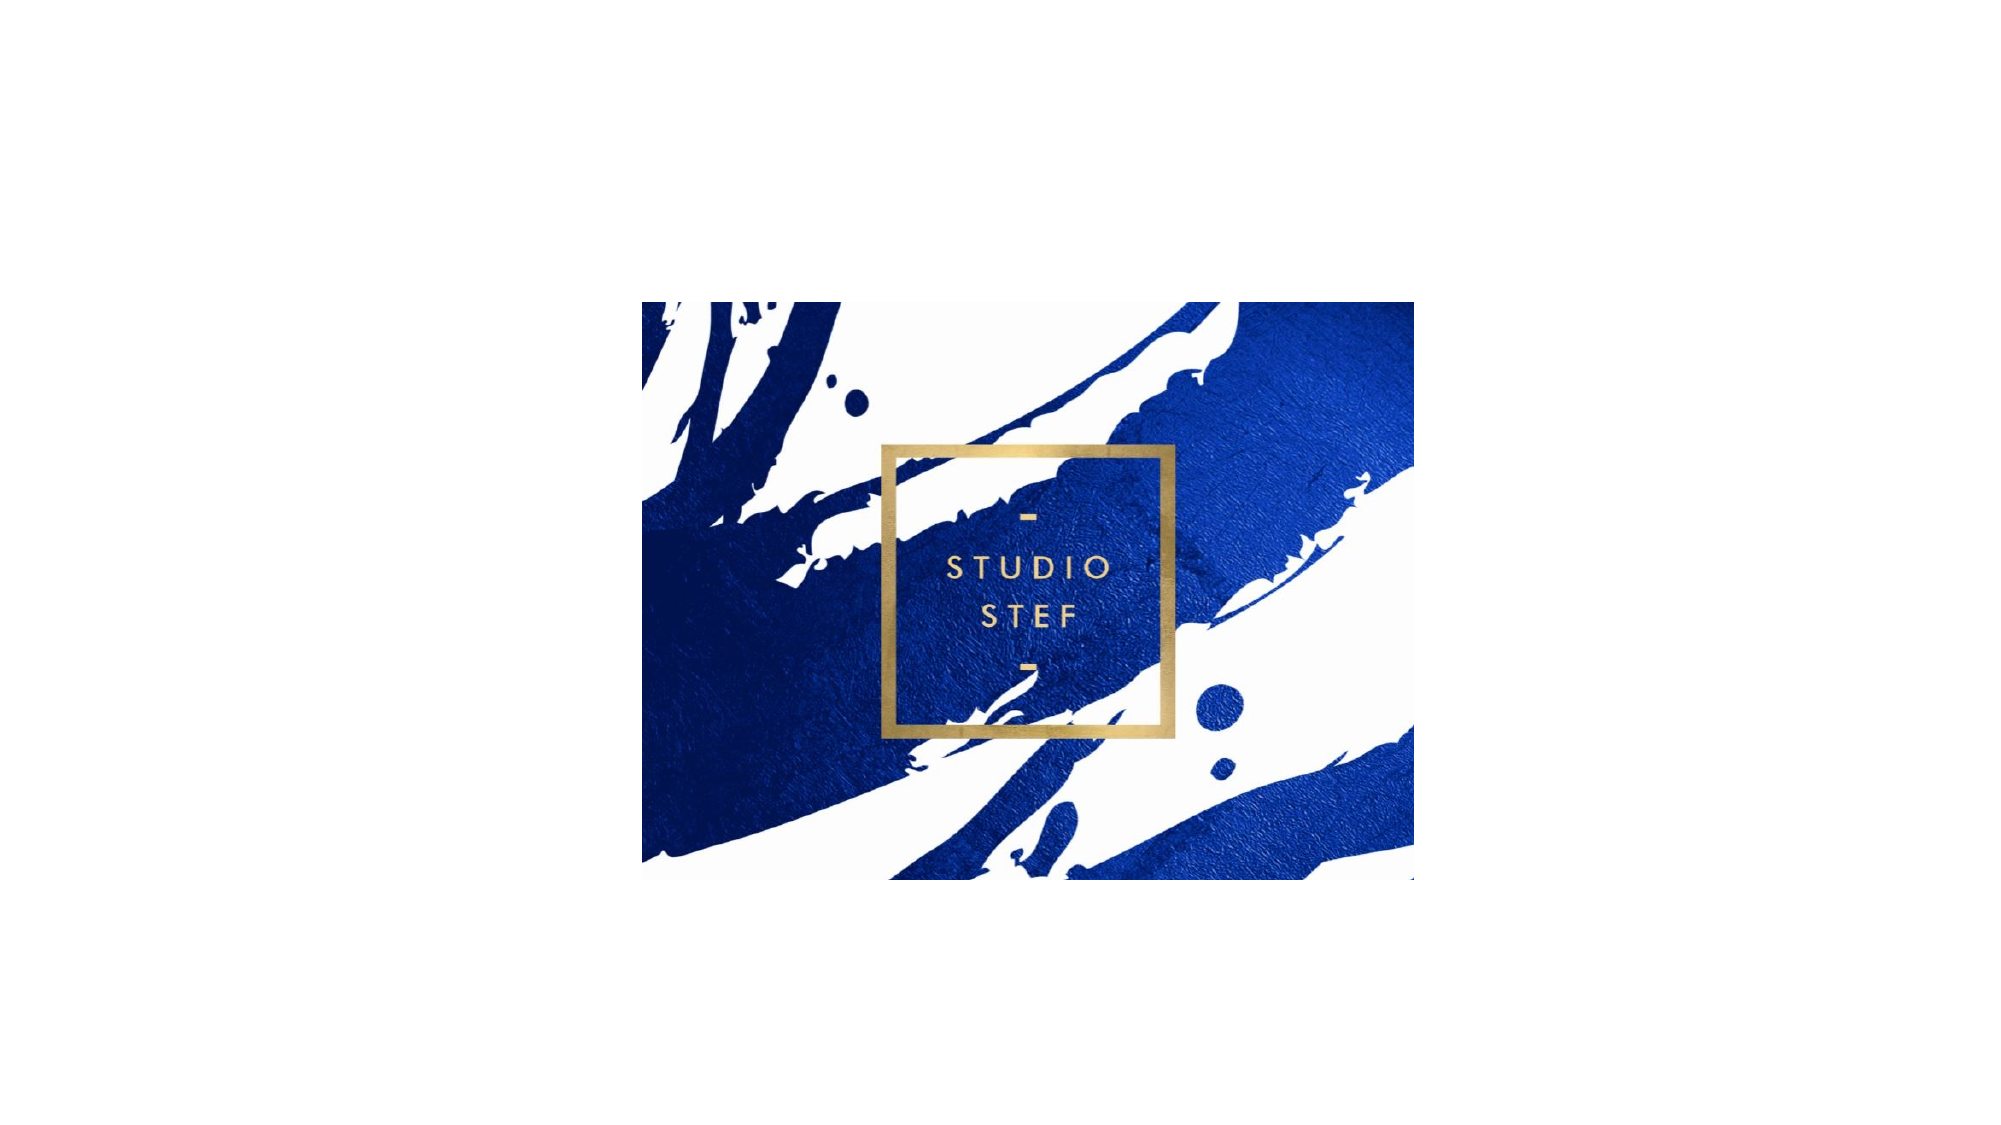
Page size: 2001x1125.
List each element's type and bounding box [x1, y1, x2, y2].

picture [642, 302, 1414, 880]
